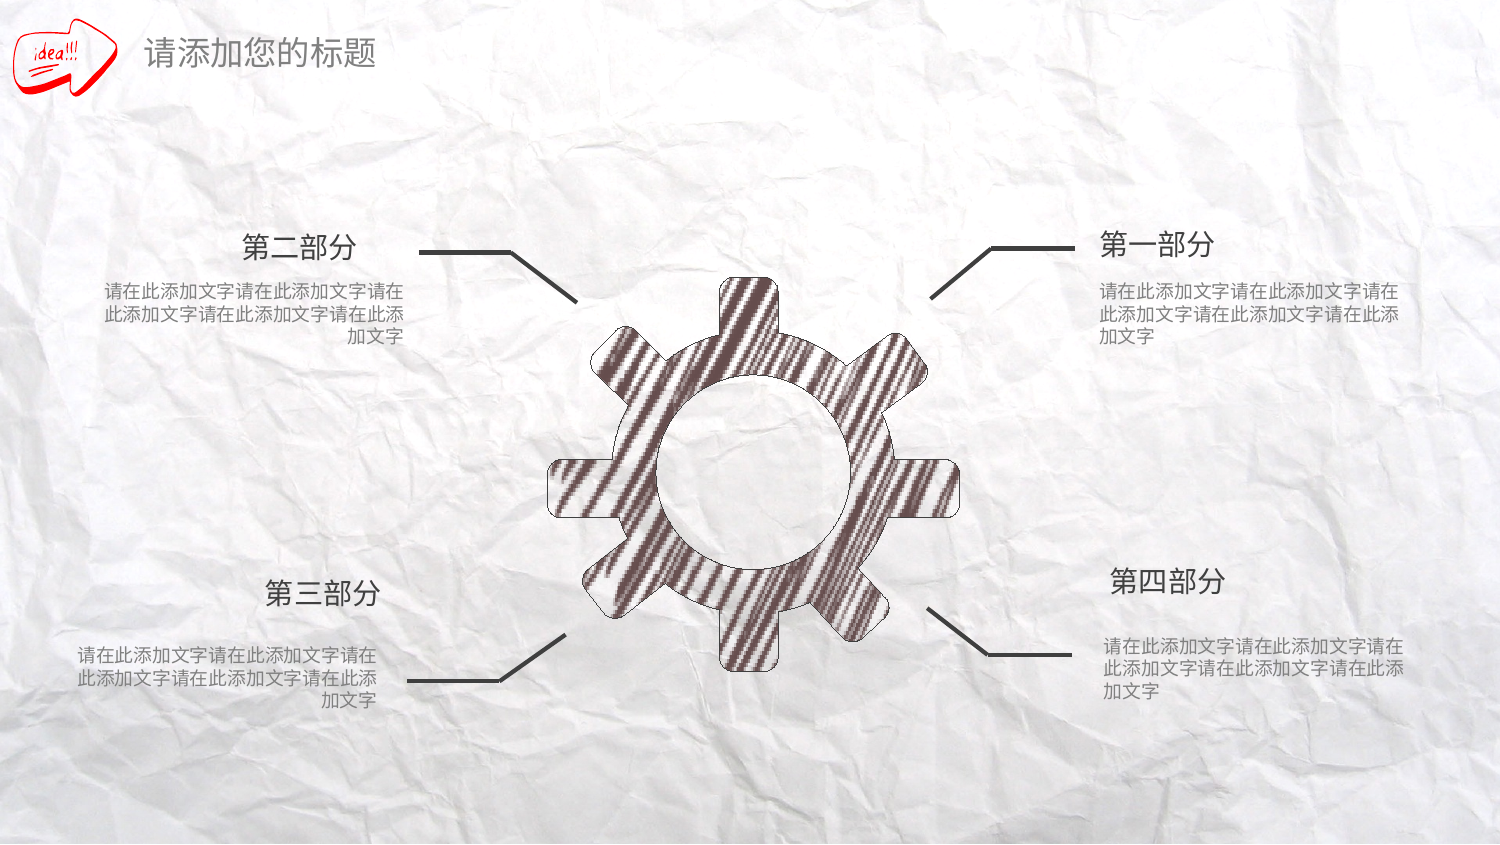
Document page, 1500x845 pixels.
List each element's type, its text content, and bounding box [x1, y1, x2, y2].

text_box 请在此添加文字请在此添加文字请在此添加文字请在此添加文字请在此添加文字 [79, 274, 416, 376]
text_box [547, 277, 960, 672]
picture [0, 0, 1500, 844]
text_box 请在此添加文字请在此添加文字请在此添加文字请在此添加文字请在此添加文字 [52, 638, 389, 740]
text_box 请在此添加文字请在此添加文字请在此添加文字请在此添加文字请在此添加文字 [1087, 274, 1424, 376]
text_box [930, 248, 1076, 300]
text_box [407, 634, 566, 682]
text_box 第一部分 [1087, 220, 1278, 267]
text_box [418, 252, 578, 304]
text_box 第四部分 [1098, 557, 1288, 604]
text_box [926, 607, 1072, 656]
text_box 第三部分 [253, 569, 443, 616]
text_box 第二部分 [229, 223, 419, 271]
text_box 请在此添加文字请在此添加文字请在此添加文字请在此添加文字请在此添加文字 [1092, 628, 1429, 730]
